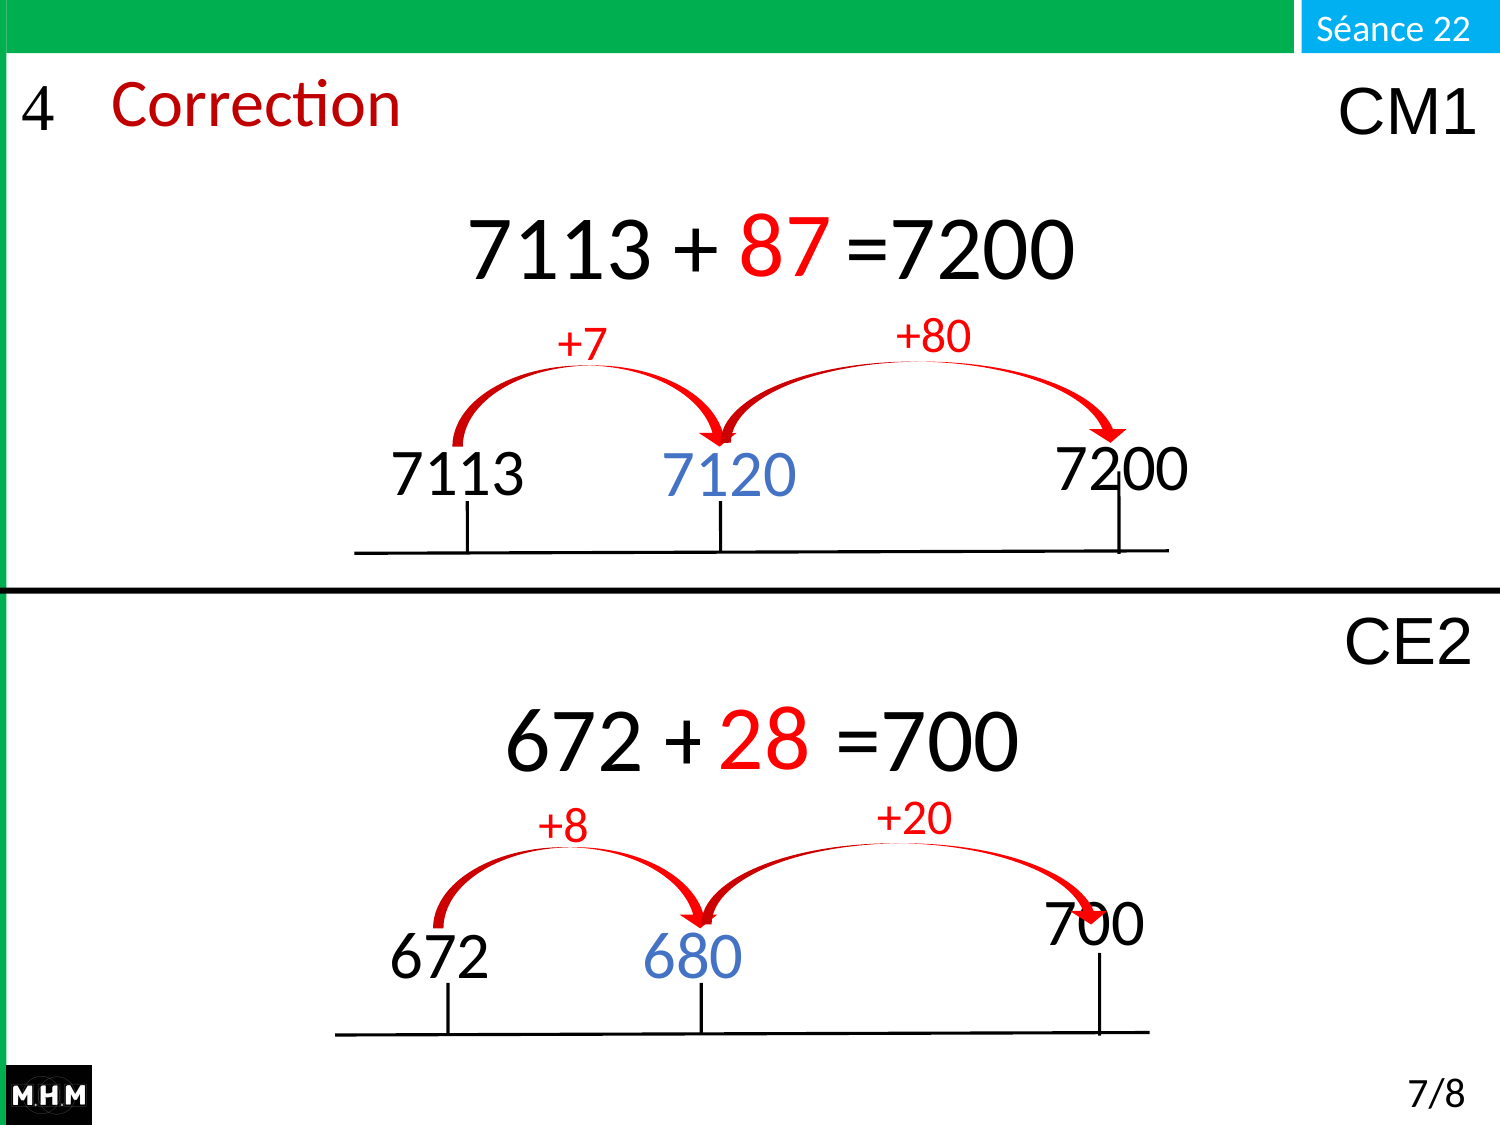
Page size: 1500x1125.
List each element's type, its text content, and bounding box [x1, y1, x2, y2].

text_box 87 [721, 177, 850, 302]
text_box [334, 871, 1211, 1036]
title Correction [96, 60, 1322, 150]
text_box [987, 366, 1107, 415]
text_box CM1 [1322, 60, 1500, 150]
text_box [969, 847, 1050, 869]
text_box +8 [517, 784, 610, 860]
list 7/8 [1373, 1064, 1500, 1125]
text_box 7113 + … =7200 [413, 180, 1110, 306]
text_box CE2 [1328, 591, 1500, 680]
picture [6, 1065, 92, 1125]
text_box [629, 366, 717, 415]
text_box 672 + … =700 [442, 672, 1062, 798]
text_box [354, 416, 1222, 555]
text_box [470, 850, 517, 869]
text_box [460, 368, 537, 415]
text_box +7 [537, 306, 629, 378]
text_box [748, 843, 849, 869]
text_box [729, 361, 868, 415]
text_box +20 [849, 776, 980, 852]
text_box 28 [700, 670, 829, 796]
text_box [610, 848, 668, 869]
text_box +80 [868, 306, 1000, 370]
